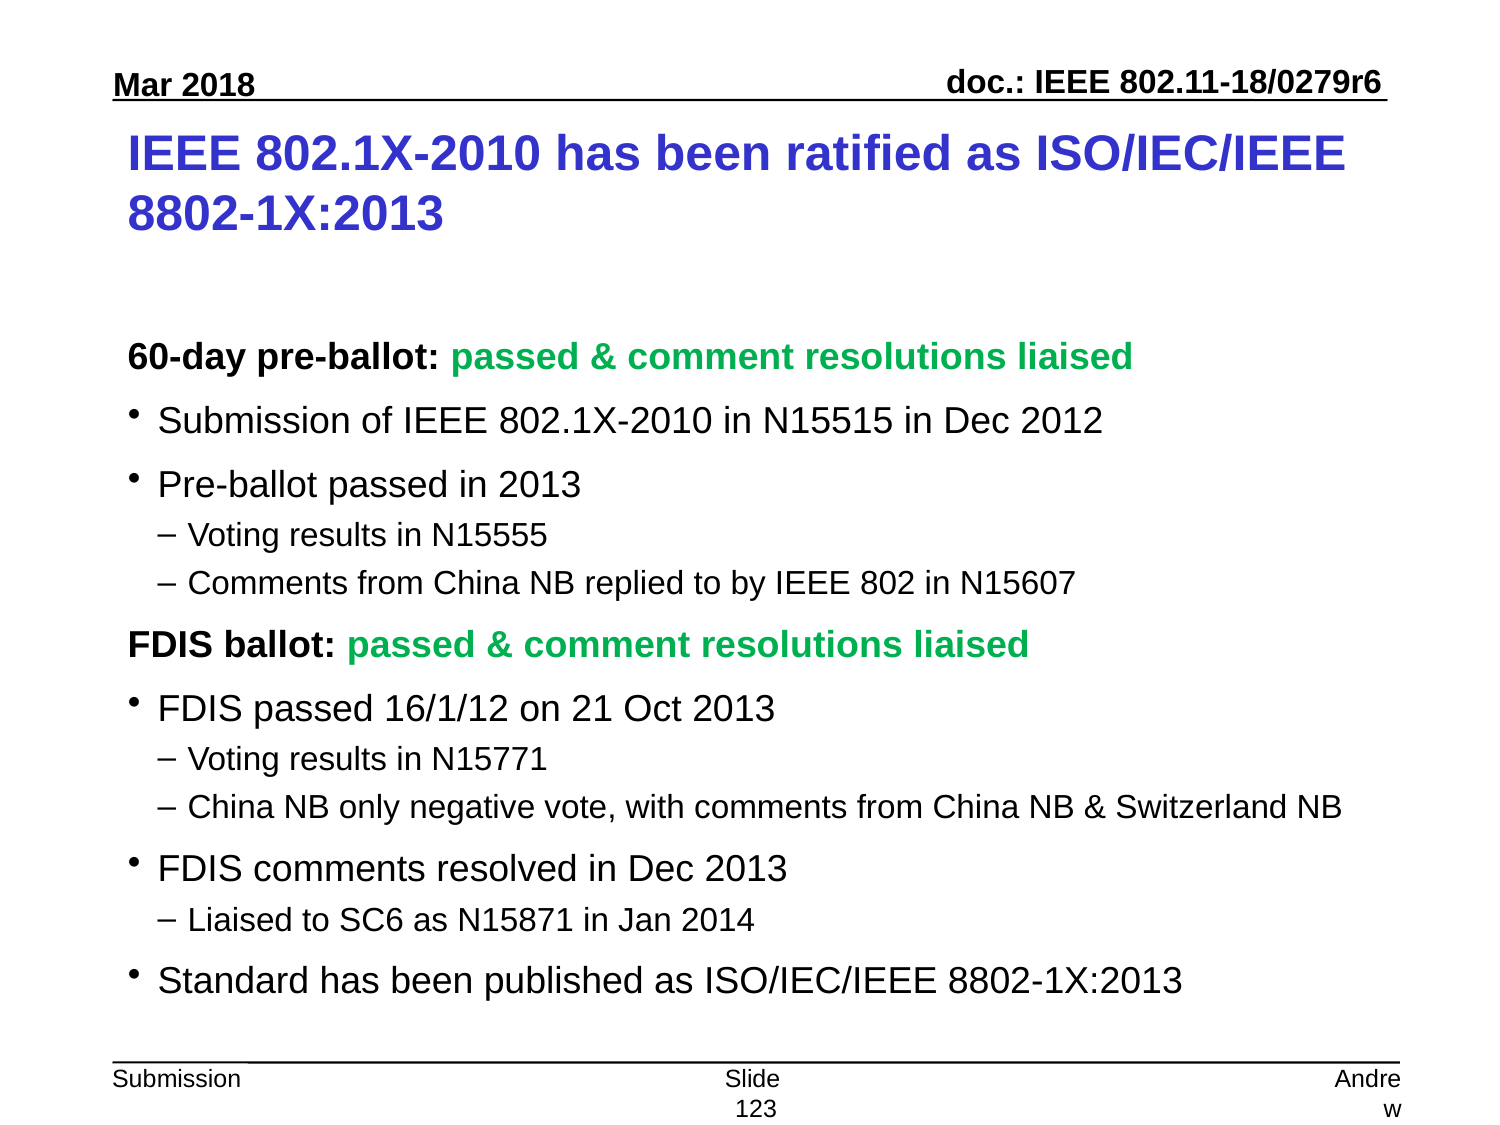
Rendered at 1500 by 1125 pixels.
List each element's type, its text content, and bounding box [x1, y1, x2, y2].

list 60-day pre-ballot: passed & comment resolutions liaised Submission of IEEE 802.1X-2010 in N15515 in Dec 2012 Pre-ballot passed in 2013 Voting results in N15555 Comments from China NB replied to by IEEE 802 in N15607 FDIS ballot: passed & comment resolutions liaised FDIS passed 16/1/12 on 21 Oct 2013 Voting results in N15771 China NB only negative vote, with comments from China NB & Switzerland NB FDIS comments resolved in Dec 2013 Liaised to SC6 as N15871 in Jan 2014 Standard has been published as ISO/IEC/IEEE 8802-1X:2013 [112, 324, 1388, 1000]
slide_number Slide 123 [709, 1061, 803, 1093]
footer Andrew Myles, Cisco [1320, 1061, 1402, 1093]
title IEEE 802.1X-2010 has been ratified as ISO/IEC/IEEE 8802-1X:2013 [112, 112, 1388, 288]
